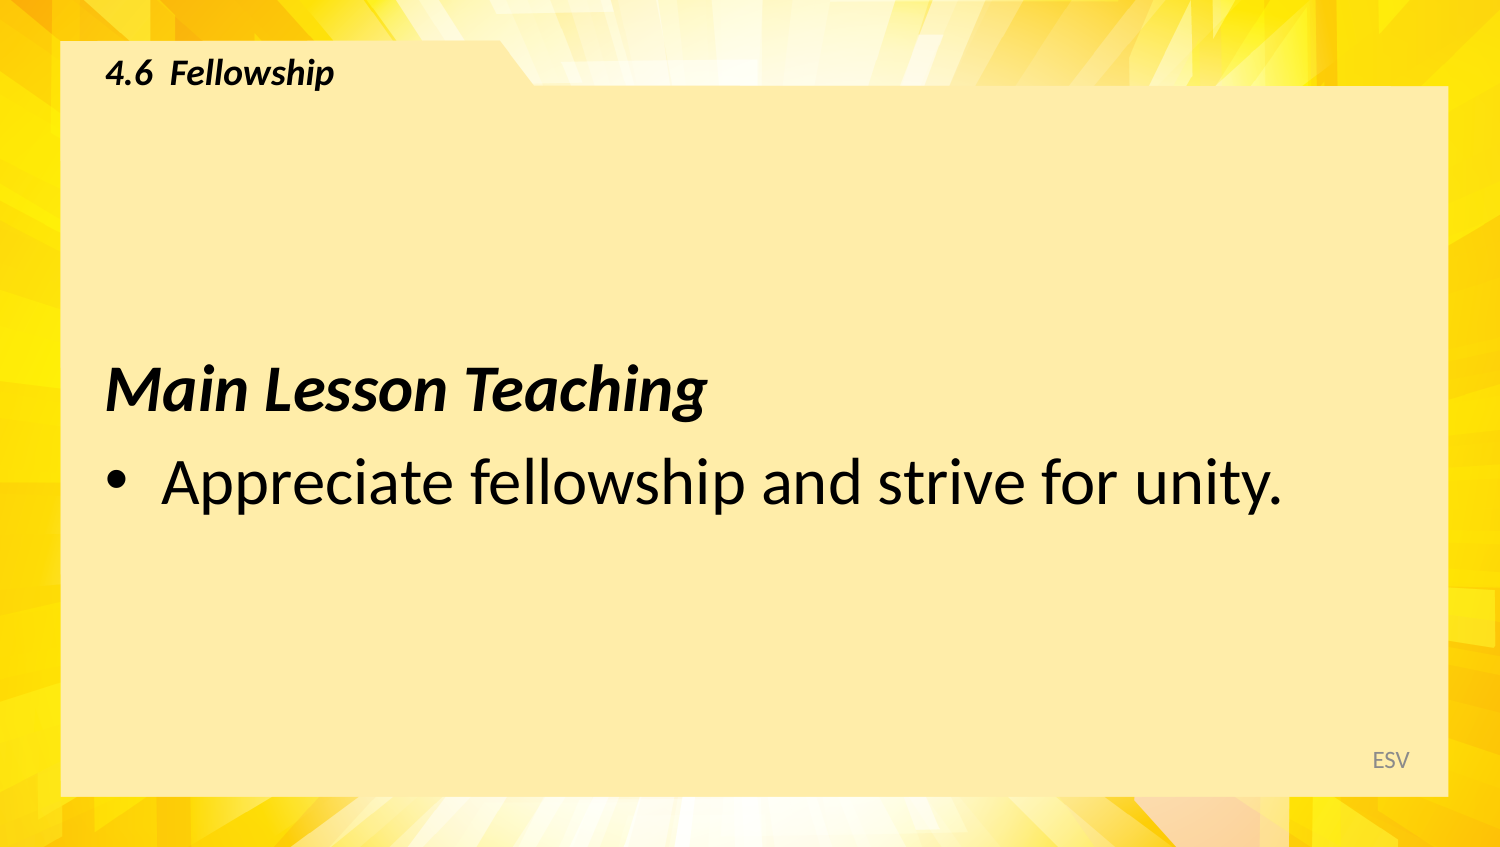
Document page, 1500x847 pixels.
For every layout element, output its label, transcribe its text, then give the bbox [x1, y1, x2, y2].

list Main Lesson Teaching Appreciate fellowship and strive for unity. [89, 141, 1403, 722]
footer ESV [950, 736, 1425, 782]
title 4.6 Fellowship [89, 33, 1420, 108]
picture [0, 0, 1500, 847]
